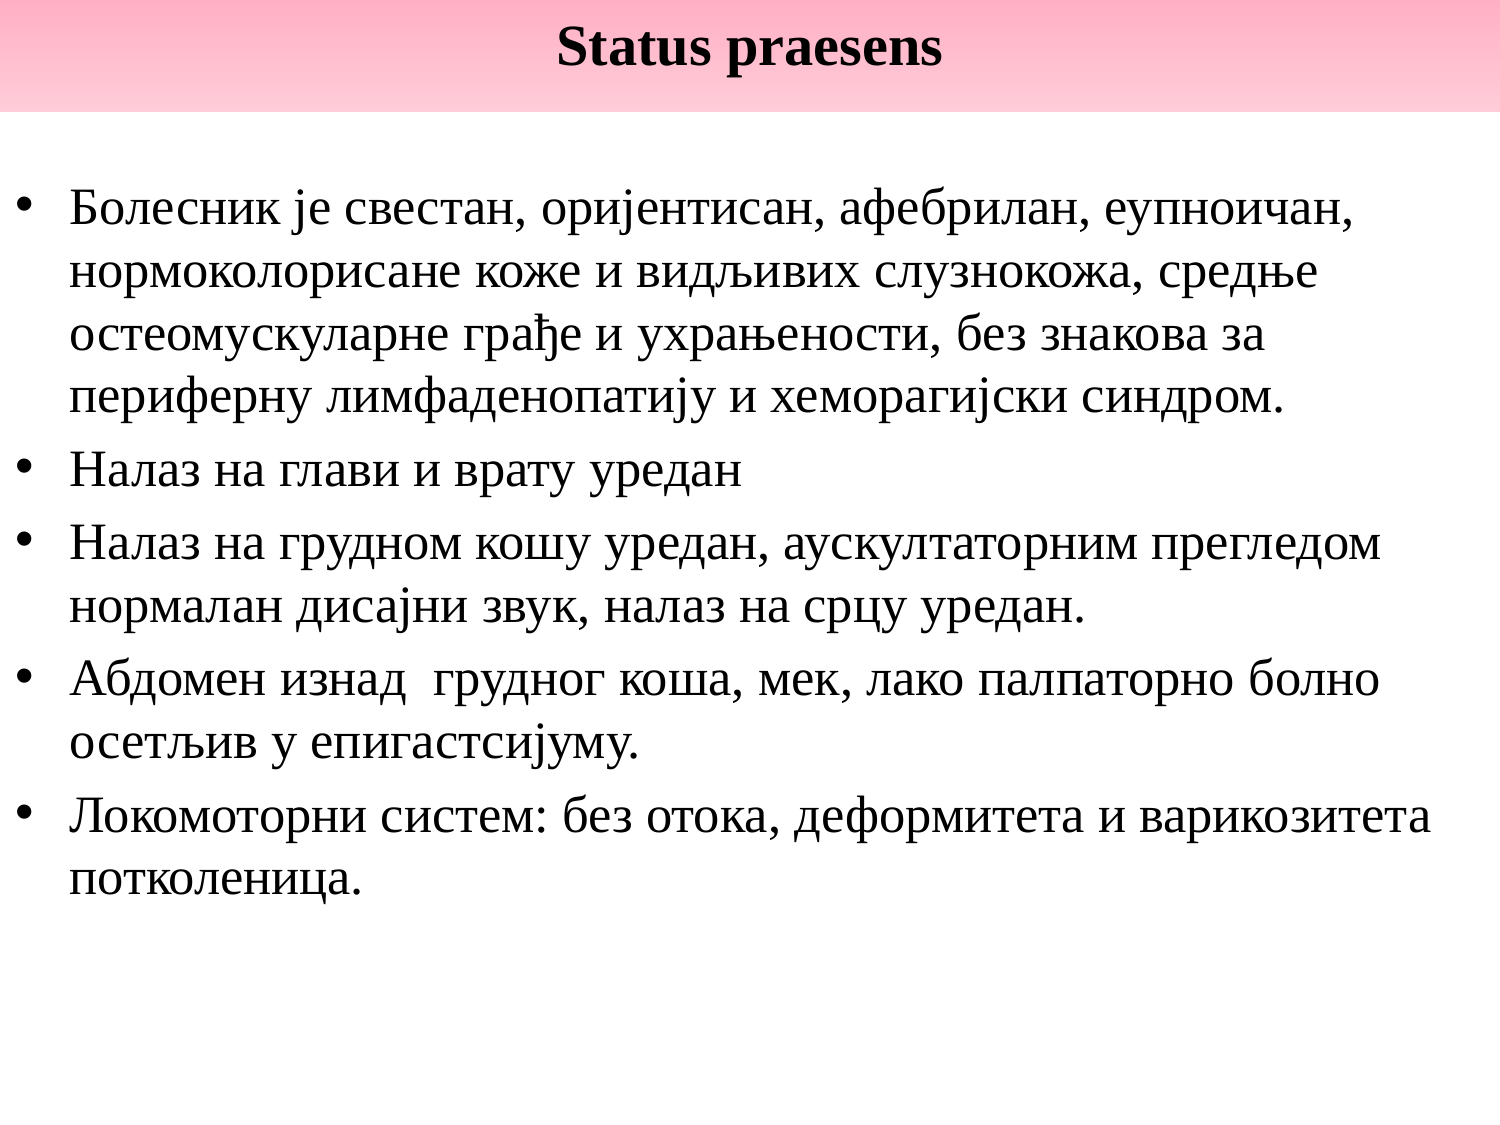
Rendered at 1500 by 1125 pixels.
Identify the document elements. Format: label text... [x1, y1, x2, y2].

text_box Status praesens [0, 0, 1500, 112]
list Болесник је свестан, оријентисан, афебрилан, еупноичан, нормоколорисане коже и видљивих слузнокожа, средње остеомускуларне грађе и ухрањености, без знакова за периферну лимфаденопатију и хеморагијски синдром. Налаз на глави и врату уредан Налаз на грудном кошу уредан, аускултаторним прегледом нормалан дисајни звук, налаз на срцу уредан. Абдомен изнад грудног коша, мек, лако палпаторно болно осетљив у епигастсијуму. Локомоторни систем: без отока, деформитета и варикозитета потколеница. [0, 113, 1470, 929]
